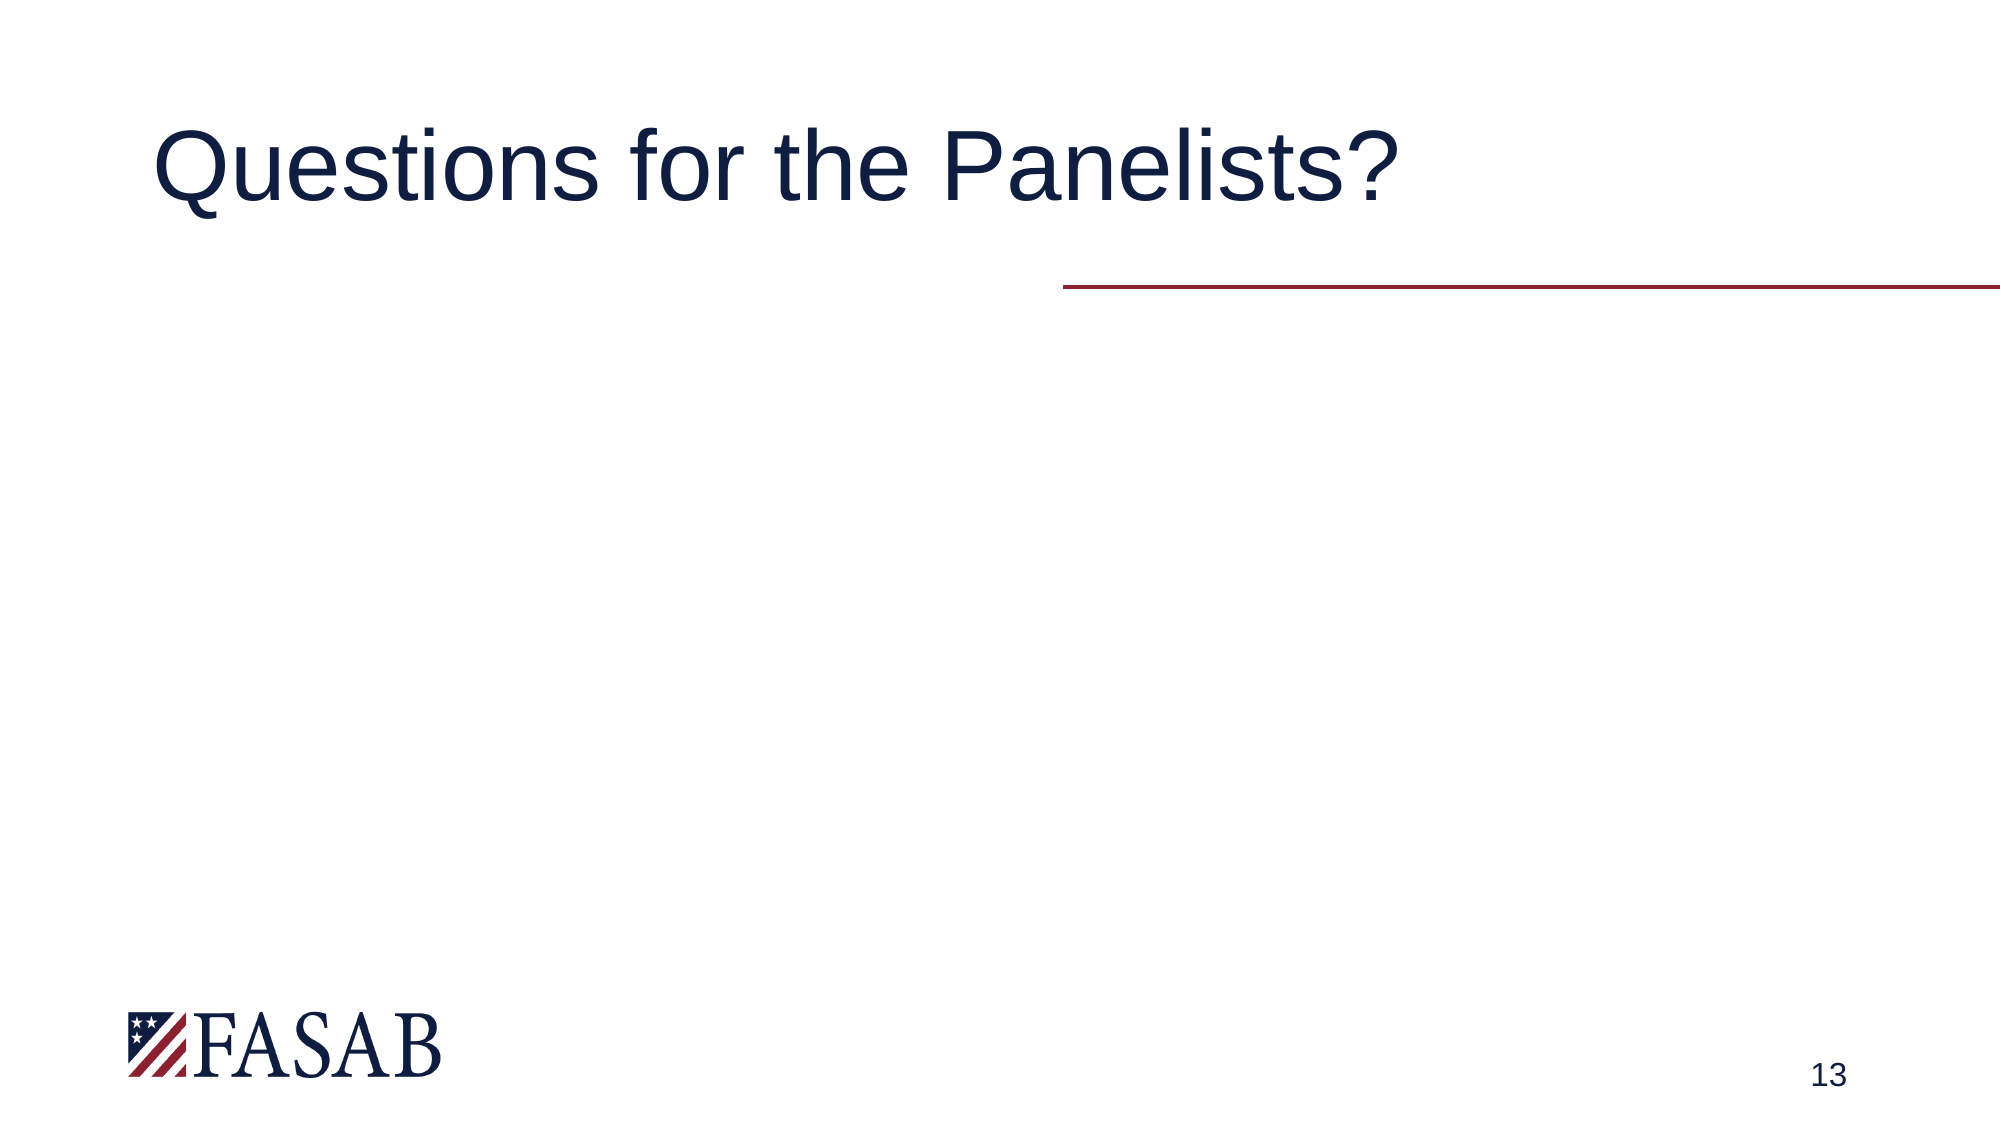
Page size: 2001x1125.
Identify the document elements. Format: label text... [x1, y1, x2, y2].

title Questions for the Panelists? [137, 59, 1863, 278]
slide_number 13 [1412, 1042, 1863, 1103]
